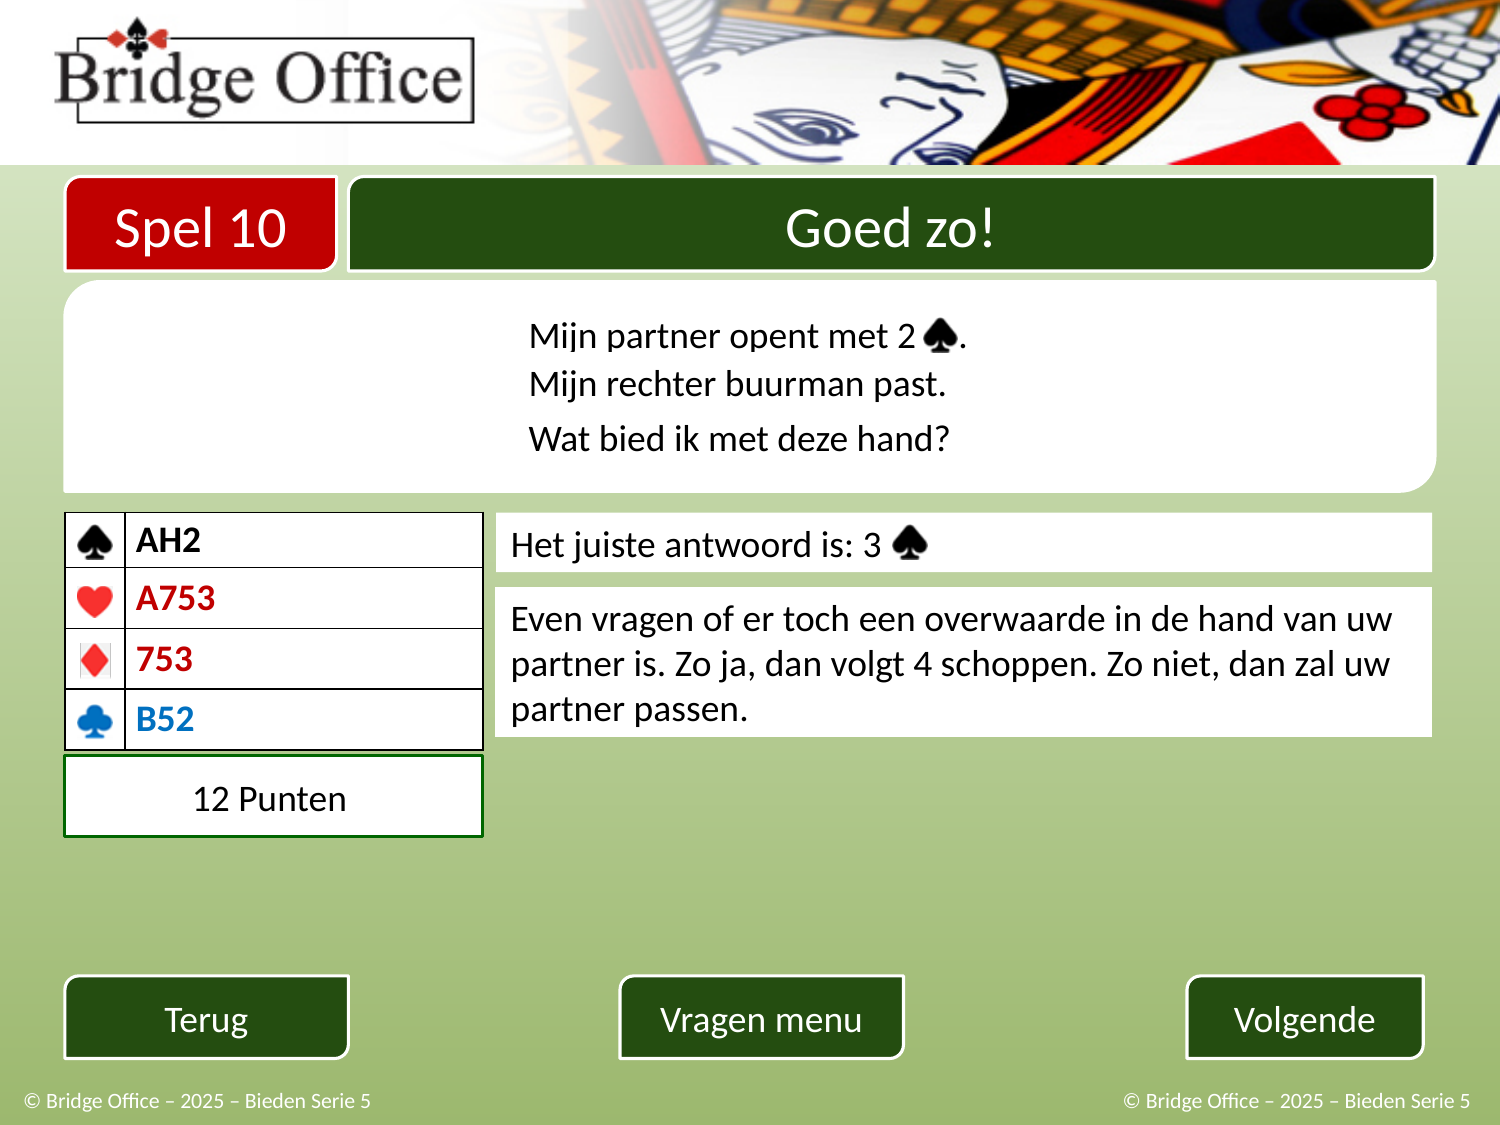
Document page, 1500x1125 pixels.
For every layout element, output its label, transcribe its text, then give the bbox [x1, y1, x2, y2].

picture [77, 585, 114, 618]
picture [922, 317, 959, 353]
text_box Mijn partner opent met 2 . [513, 303, 1022, 364]
table_cell B52 [126, 690, 482, 749]
table_header [66, 513, 124, 567]
text_box © Bridge Office – 2025 – Bieden Serie 5 [1107, 1079, 1500, 1121]
text_box Volgende [1185, 974, 1425, 1061]
picture [77, 703, 114, 740]
text_box [63, 280, 1437, 493]
table_cell 753 [126, 629, 482, 688]
table_cell A753 [126, 568, 482, 628]
text_box Mijn rechter buurman past. [513, 352, 987, 406]
text_box Spel 10 [63, 179, 339, 273]
picture [77, 643, 114, 679]
table_cell [66, 690, 124, 749]
picture [0, 0, 1500, 166]
picture [77, 524, 114, 561]
text_box Wat bied ik met deze hand? [513, 406, 987, 467]
table_cell [66, 629, 124, 688]
text_box Goed zo! [346, 179, 1437, 273]
table_cell [66, 568, 124, 628]
table_header AH2 [126, 513, 482, 567]
text_box Vragen menu [618, 974, 906, 1061]
text_box © Bridge Office – 2025 – Bieden Serie 5 [8, 1079, 393, 1121]
text_box Even vragen of er toch een overwaarde in de hand van uw partner is. Zo ja, dan volgt 4 schoppen. Zo niet, dan zal uw partner passen. [495, 587, 1432, 737]
text_box Het juiste antwoord is: 3 [496, 512, 1433, 573]
text_box 12 Punten [63, 754, 484, 838]
text_box Terug [63, 974, 350, 1061]
picture [892, 524, 928, 561]
